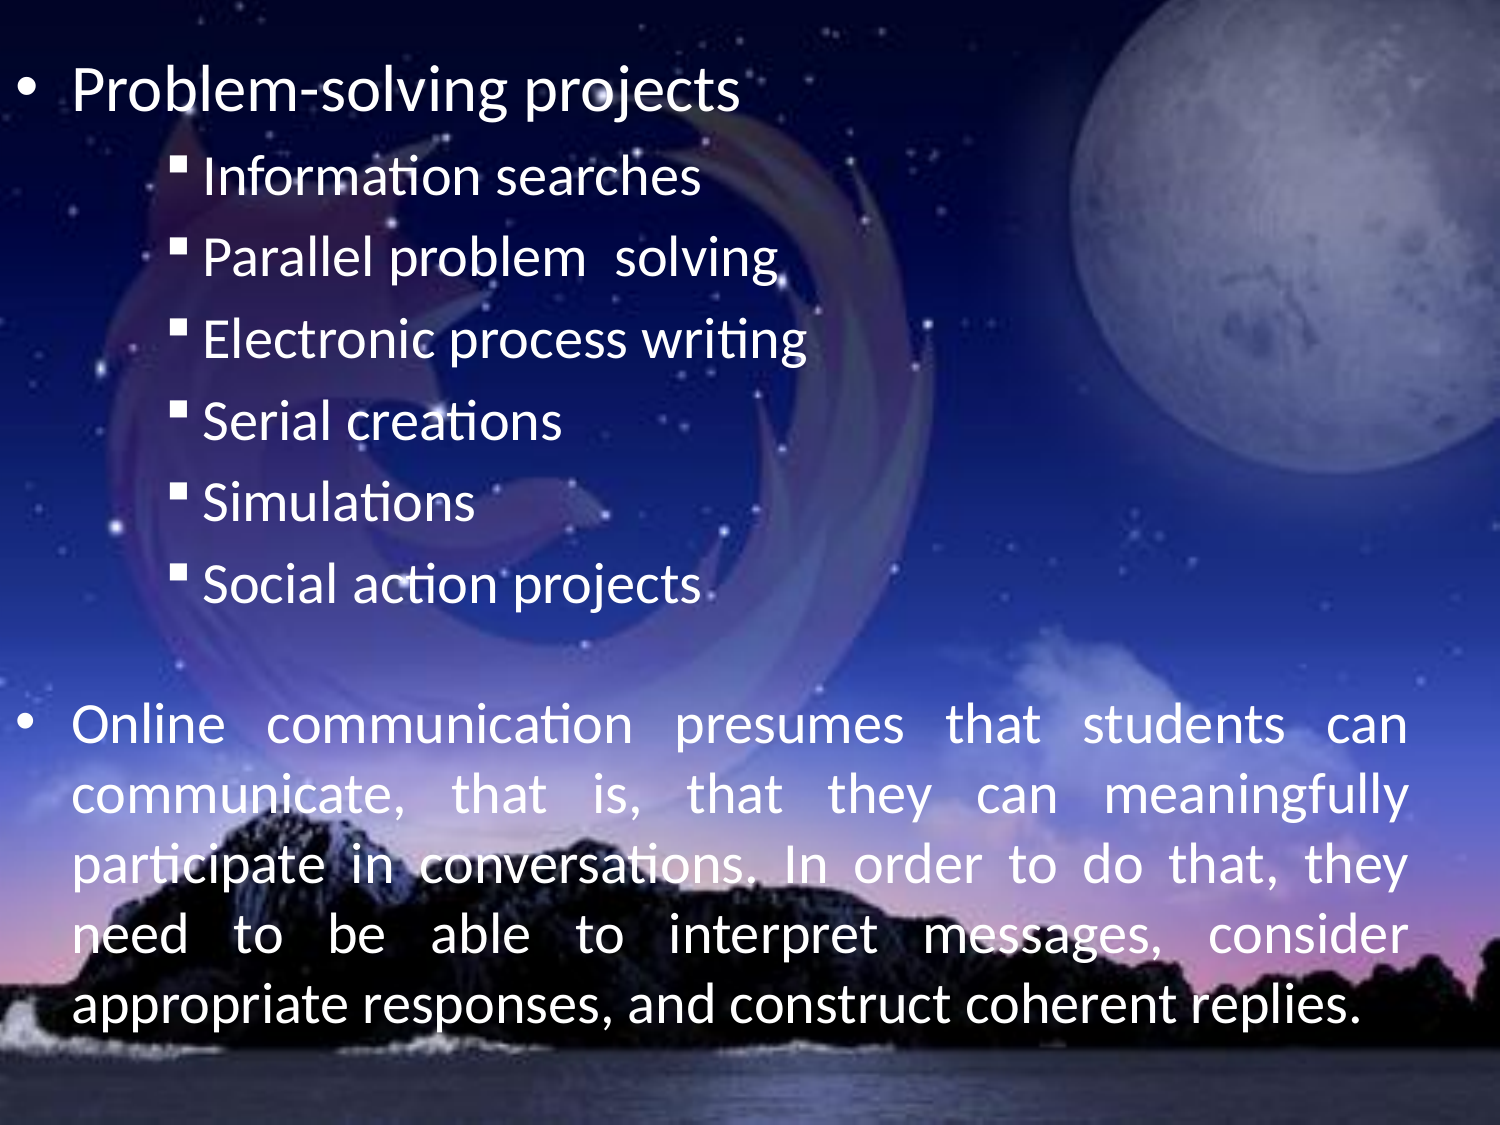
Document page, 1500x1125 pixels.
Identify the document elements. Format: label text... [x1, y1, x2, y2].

picture [0, 0, 1500, 1125]
list Problem-solving projects Information searches Parallel problem solving Electronic process writing Serial creations Simulations Social action projects Online communication presumes that students can communicate, that is, that they can meaningfully participate in conversations. In order to do that, they need to be able to interpret messages, consider appropriate responses, and construct coherent replies. [0, 37, 1425, 1000]
